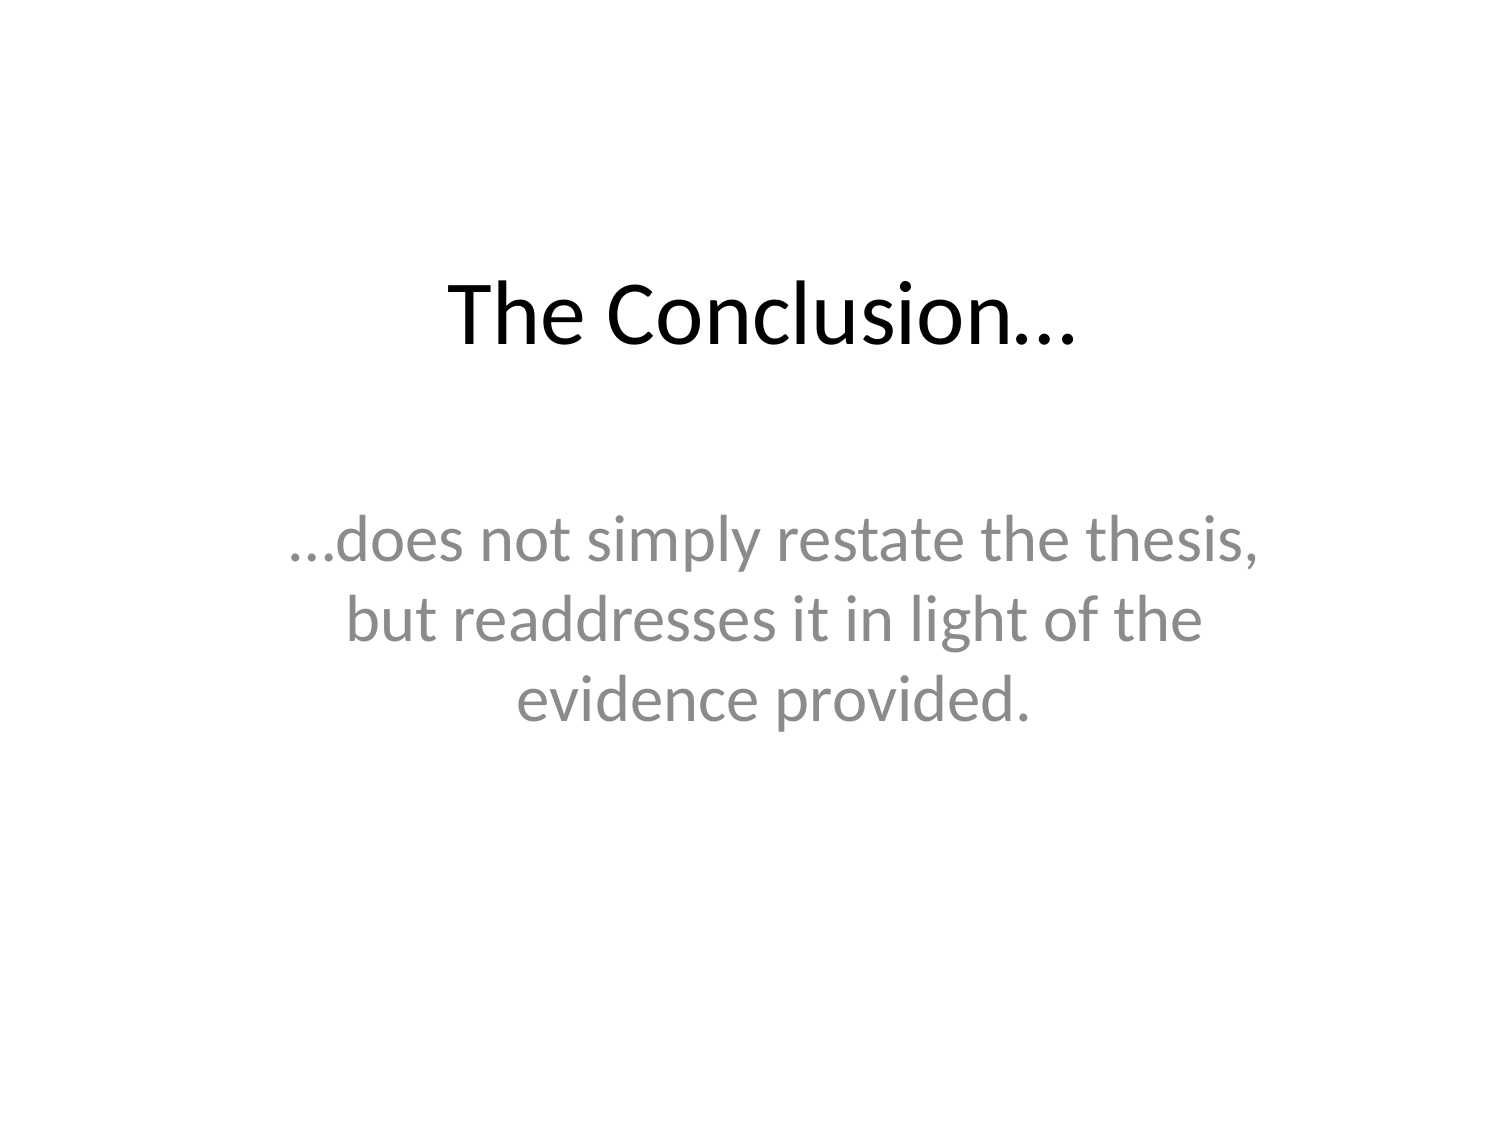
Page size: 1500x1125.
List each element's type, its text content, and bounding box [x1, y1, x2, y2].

title The Conclusion… [125, 187, 1400, 429]
subtitle …does not simply restate the thesis, but readdresses it in light of the evidence provided. [249, 487, 1300, 775]
